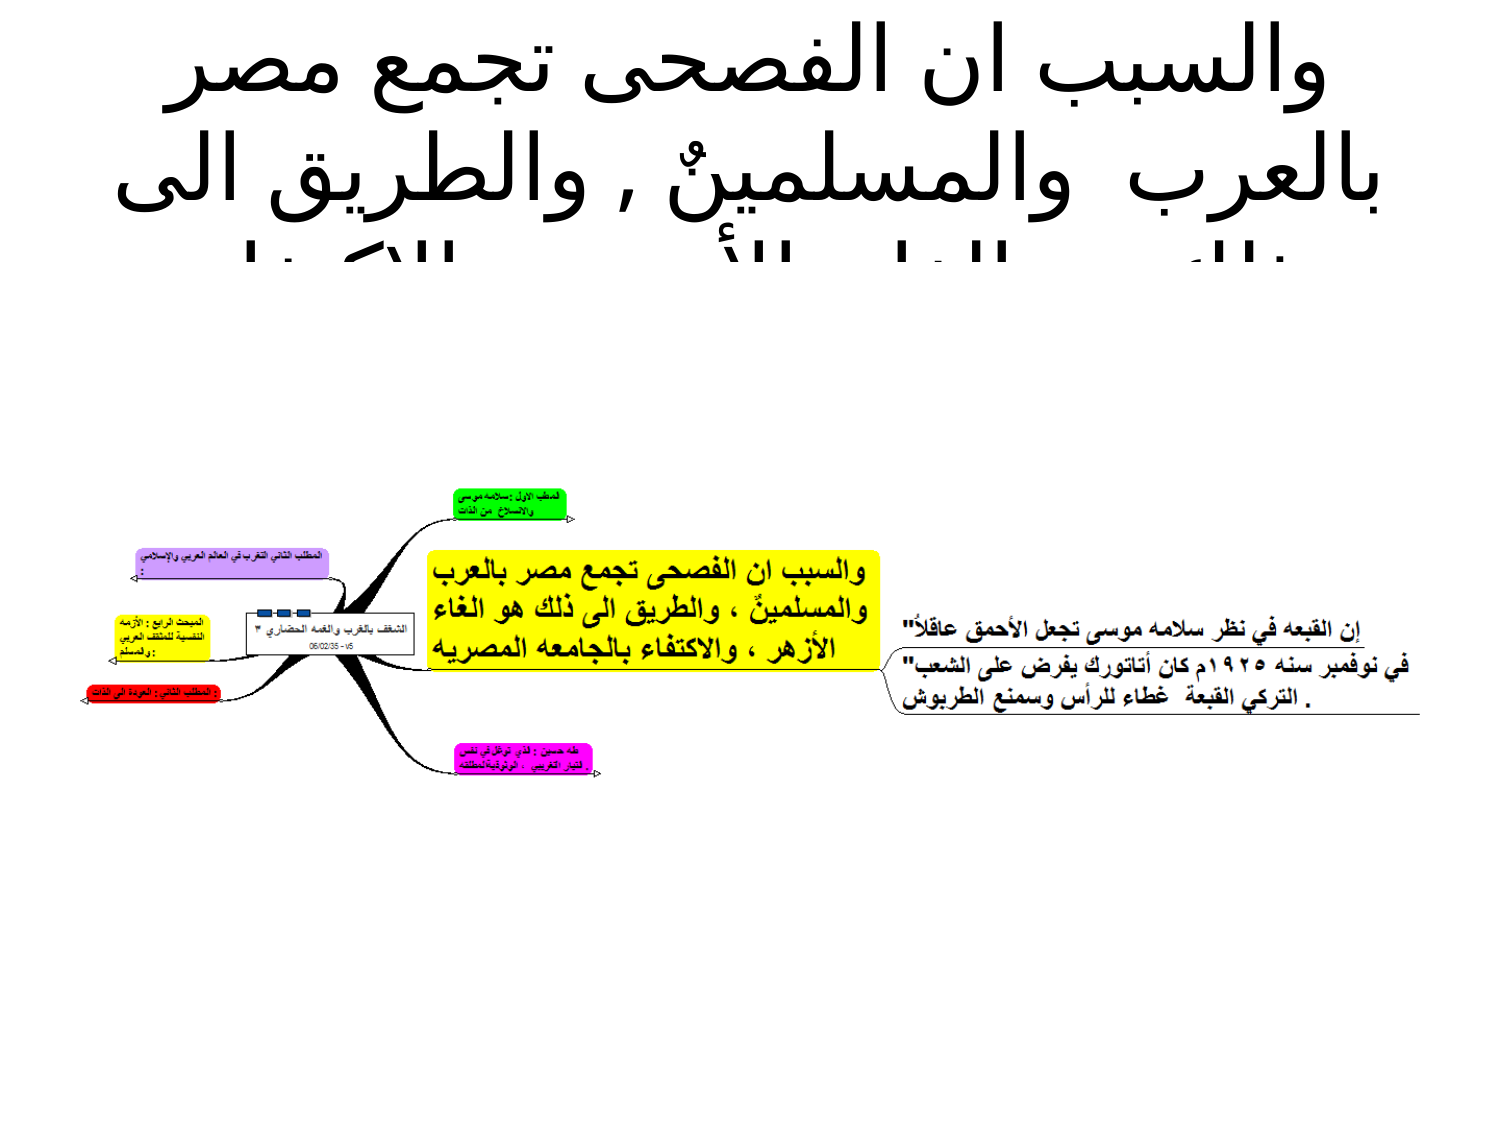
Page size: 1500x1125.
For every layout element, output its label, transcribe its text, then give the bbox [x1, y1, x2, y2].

picture [74, 262, 1426, 1005]
title والسبب ان الفصحى تجمع مصر بالعرب والمسلمينٌ , والطريق الى ذلك هو الغاء الأزهر , والاكتفاء بالجامعه المصريه [75, 0, 1425, 262]
